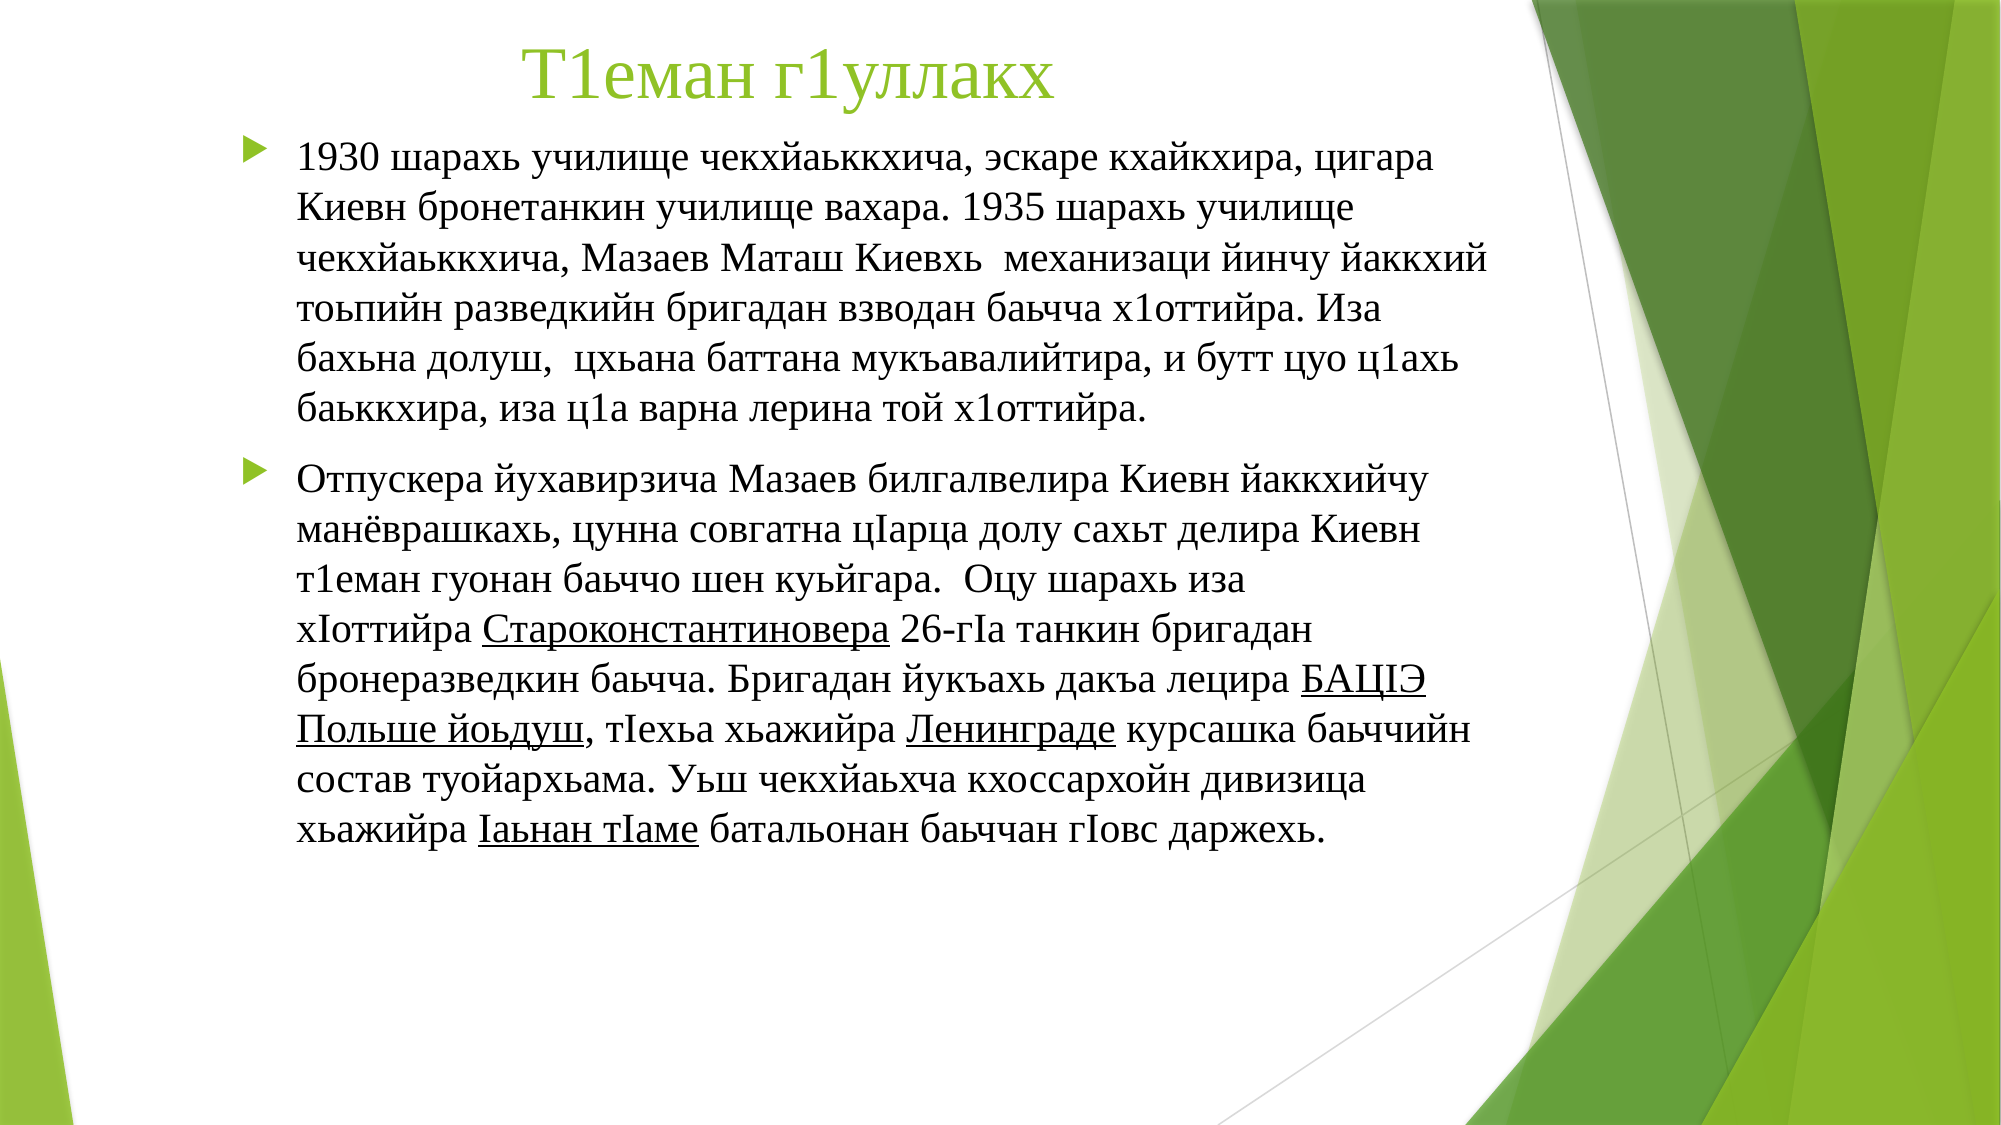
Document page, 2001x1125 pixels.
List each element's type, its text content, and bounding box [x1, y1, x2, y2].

title Т1еман г1уллакх [179, 17, 1522, 122]
list 1930 шарахь училище чекхйаьккхича, эскаре кхайкхира, цигара Киевн бронетанкин училище вахара. 1935 шарахь училище чекхйаьккхича, Мазаев Маташ Киевхь механизаци йинчу йаккхий тоьпийн разведкийн бригадан взводан баьчча х1оттийра. Иза бахьна долуш, цхьана баттана мукъавалийтира, и бутт цуо ц1ахь баьккхира, иза ц1а варна лерина той х1оттийра. Отпускера йухавирзича Мазаев билгалвелира Киевн йаккхийчу манёврашкахь, цунна совгатна цӀарца долу сахьт делира Киевн т1еман гуонан баьччо шен куьйгара. Оцу шарахь иза хӀоттийра Староконстантиновера 26-гӀа танкин бригадан бронеразведкин баьчча. Бригадан йукъахь дакъа лецира БАЦӀЭ Польше йоьдуш, тӀехьа хьажийра Ленинграде курсашка баьччийн состав туойархьама. Уьш чекхйаьхча кхоссархойн дивизица хьажийра Ӏаьнан тӀаме батальонан баьччан гӀовс даржехь. [225, 121, 1509, 992]
